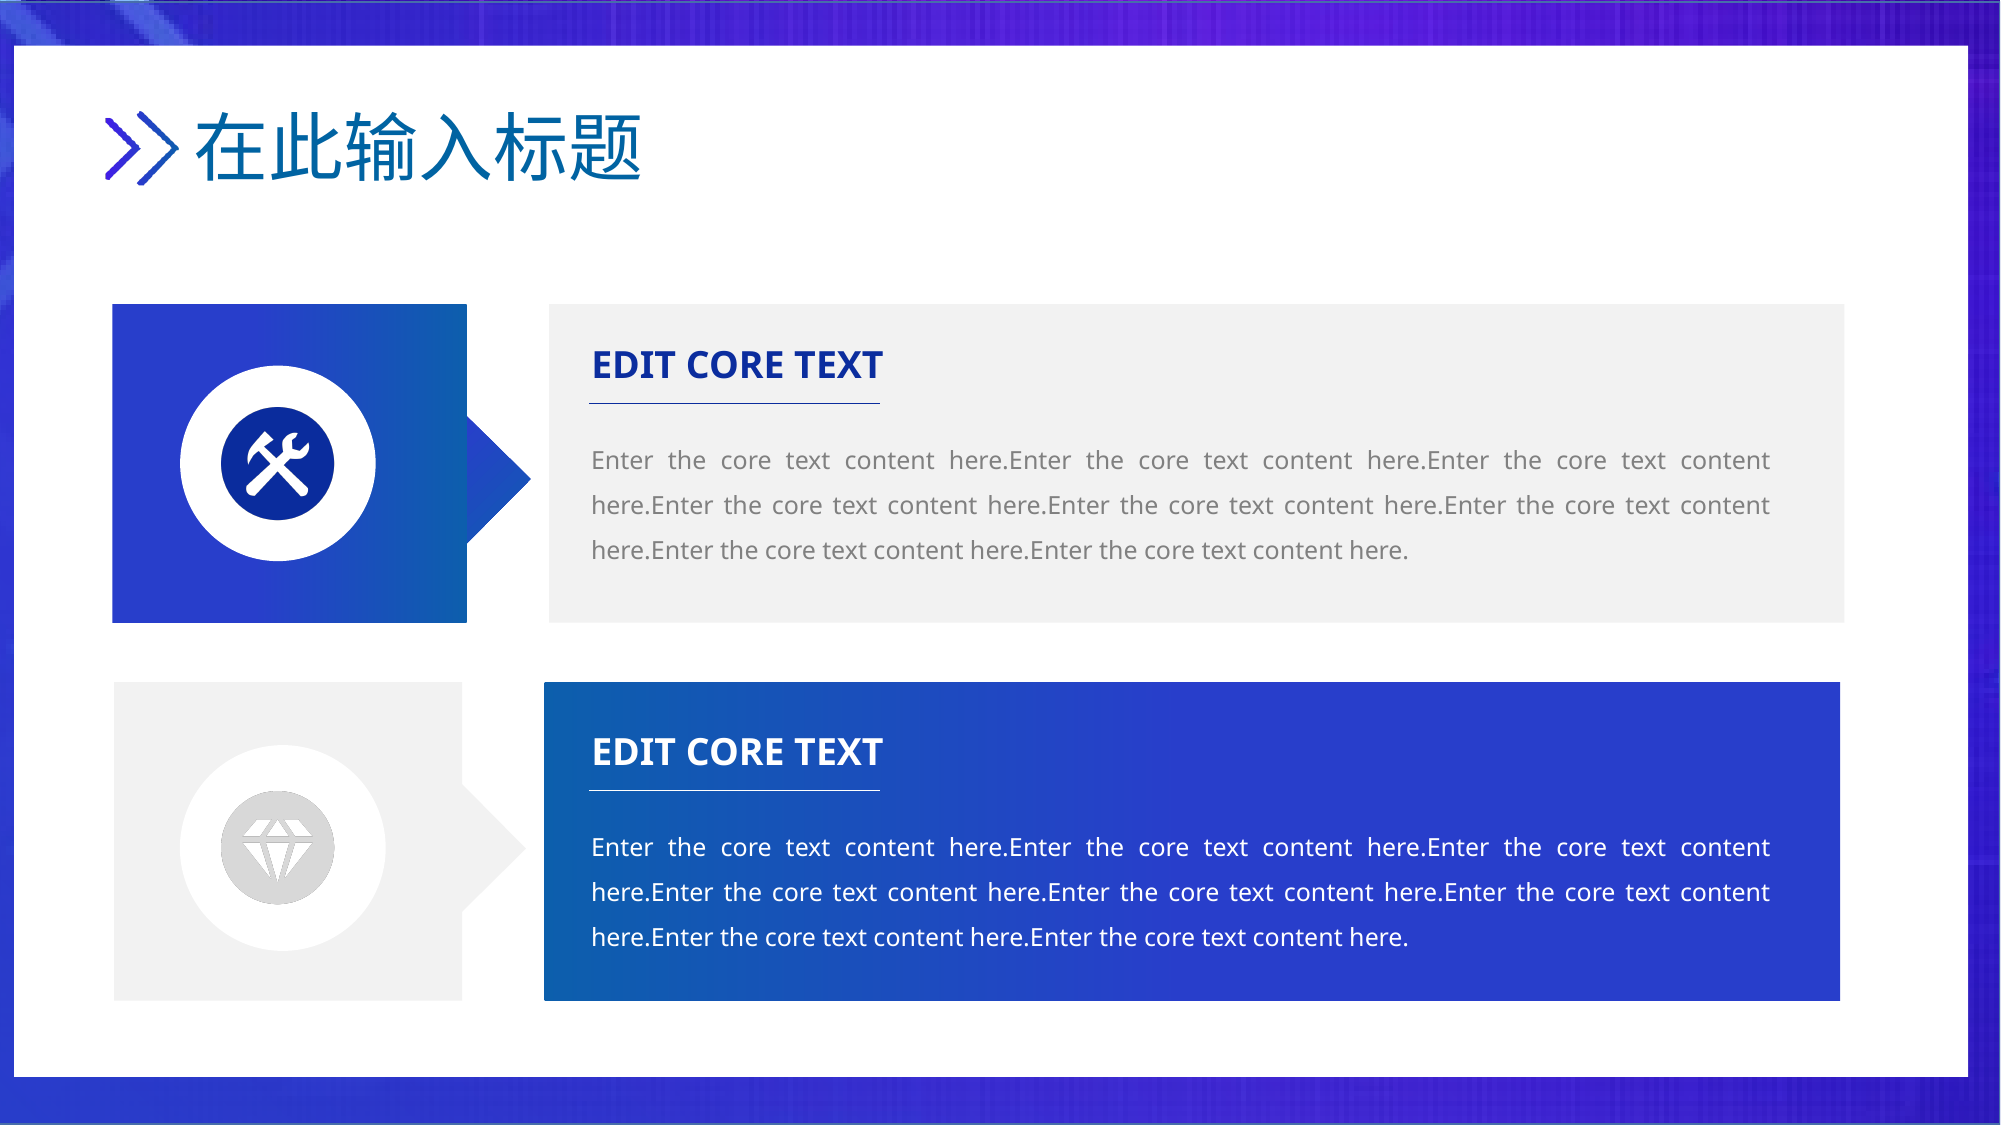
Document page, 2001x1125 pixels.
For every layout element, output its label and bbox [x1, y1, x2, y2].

text_box [101, 99, 1845, 1001]
